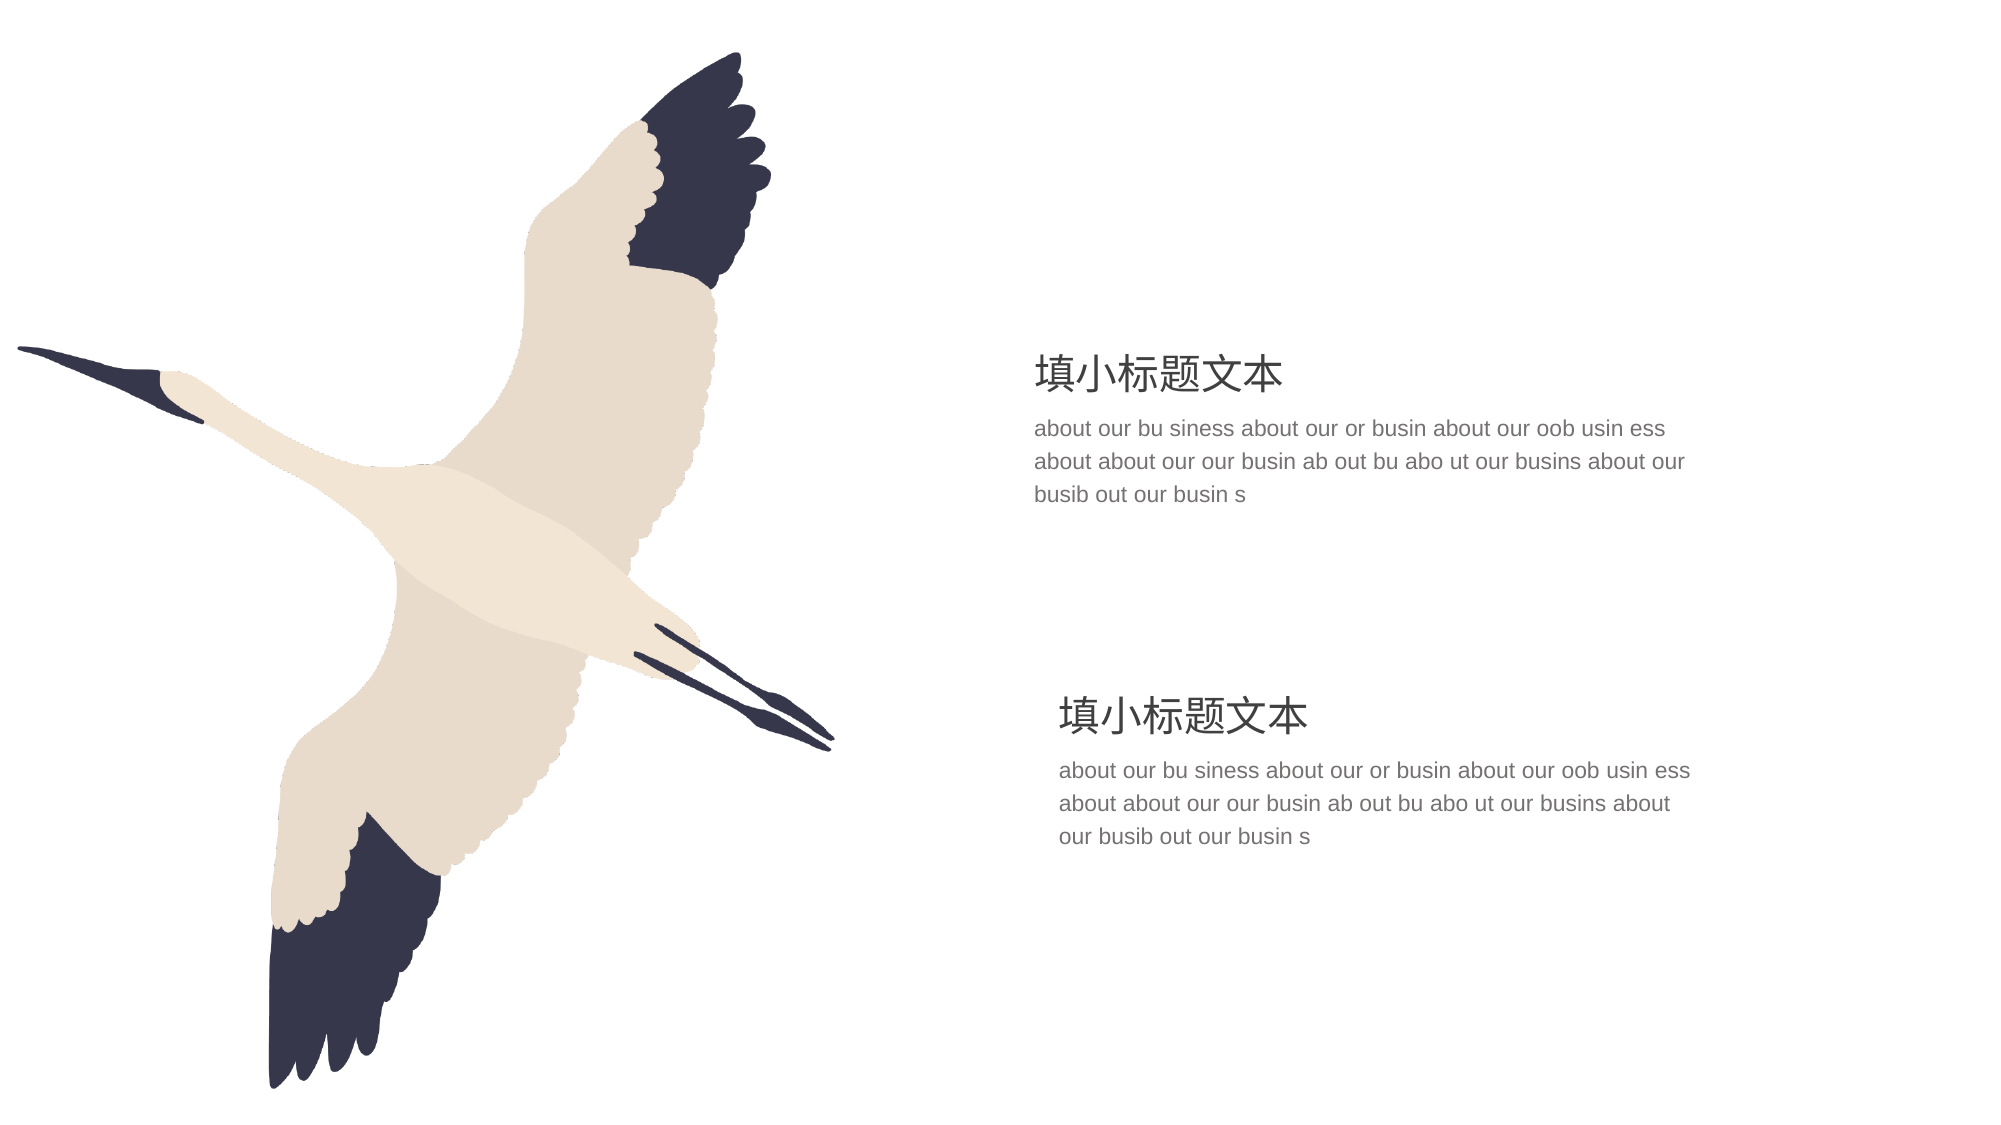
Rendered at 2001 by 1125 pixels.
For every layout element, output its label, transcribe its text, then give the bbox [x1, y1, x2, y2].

text_box about our bu siness about our or busin about our oob usin ess about about our our busin ab out bu abo ut our busins about our busib out our busin s [1019, 400, 1723, 614]
text_box about our bu siness about our or busin about our oob usin ess about about our our busin ab out bu abo ut our busins about our busib out our busin s [1043, 742, 1723, 956]
text_box 填小标题文本 [1019, 340, 1392, 400]
text_box 填小标题文本 [1044, 681, 1421, 742]
picture [0, 0, 911, 1125]
